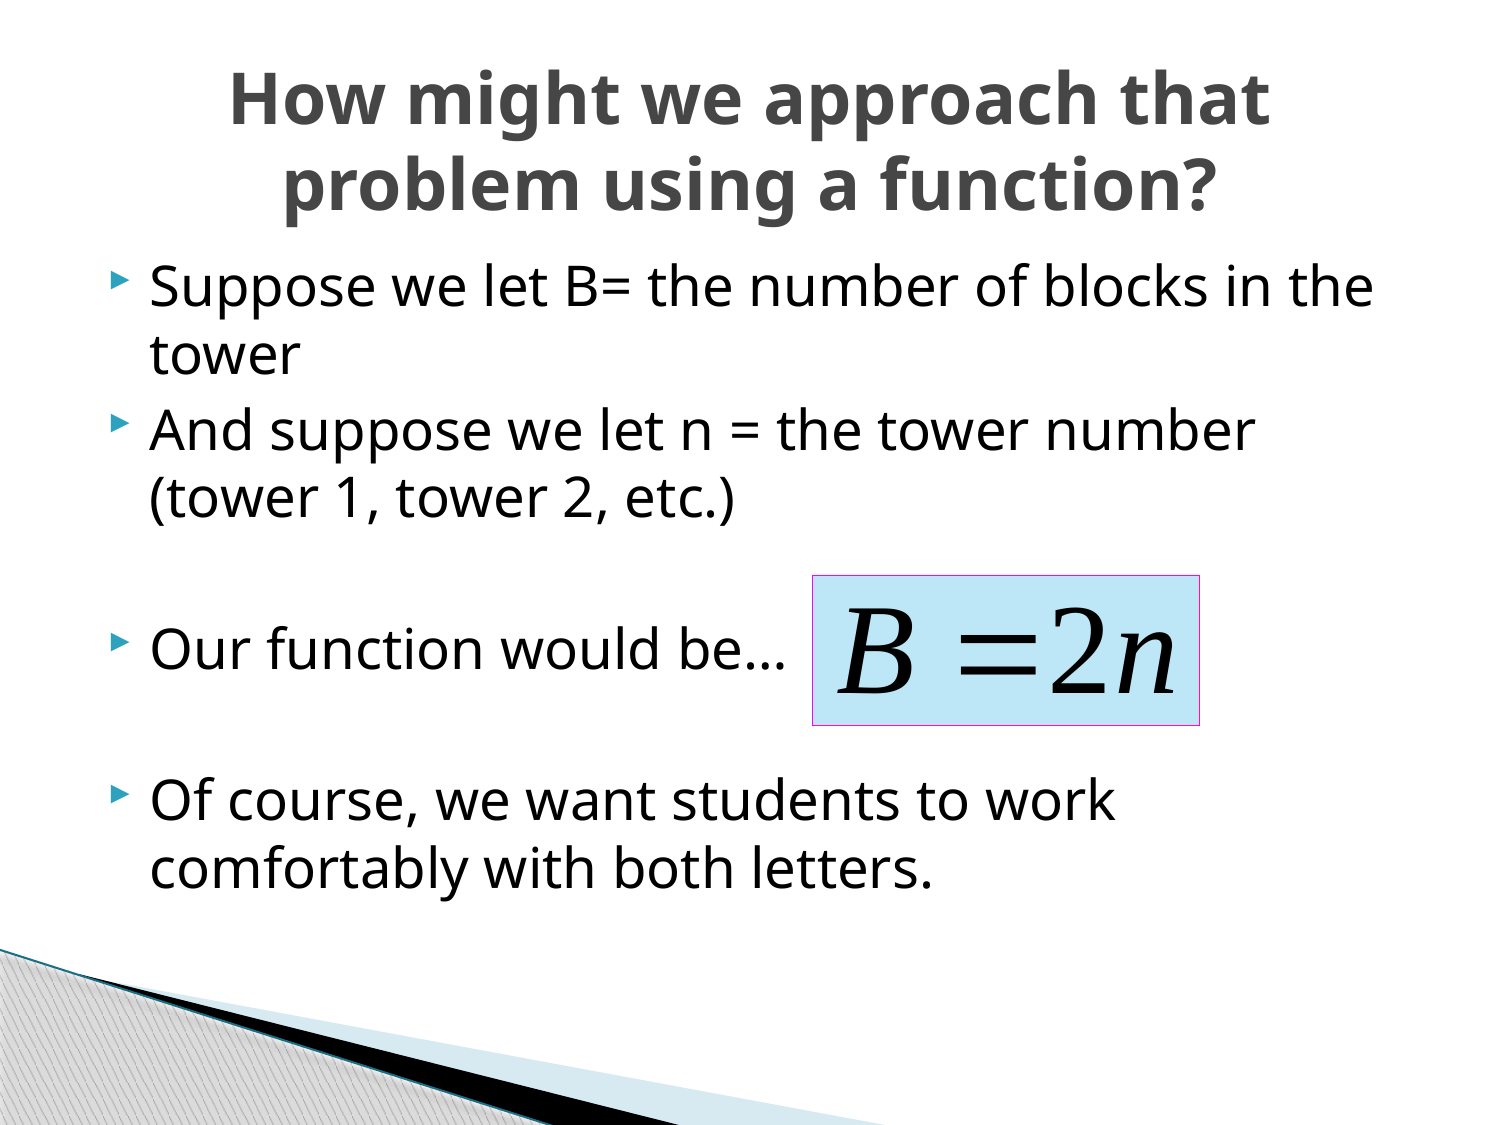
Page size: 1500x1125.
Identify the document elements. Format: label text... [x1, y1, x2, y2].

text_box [812, 574, 1201, 726]
list Suppose we let B= the number of blocks in the tower And suppose we let n = the tower number (tower 1, tower 2, etc.) Our function would be… Of course, we want students to work comfortably with both letters. [75, 243, 1425, 986]
title How might we approach that problem using a function? [75, 45, 1425, 233]
